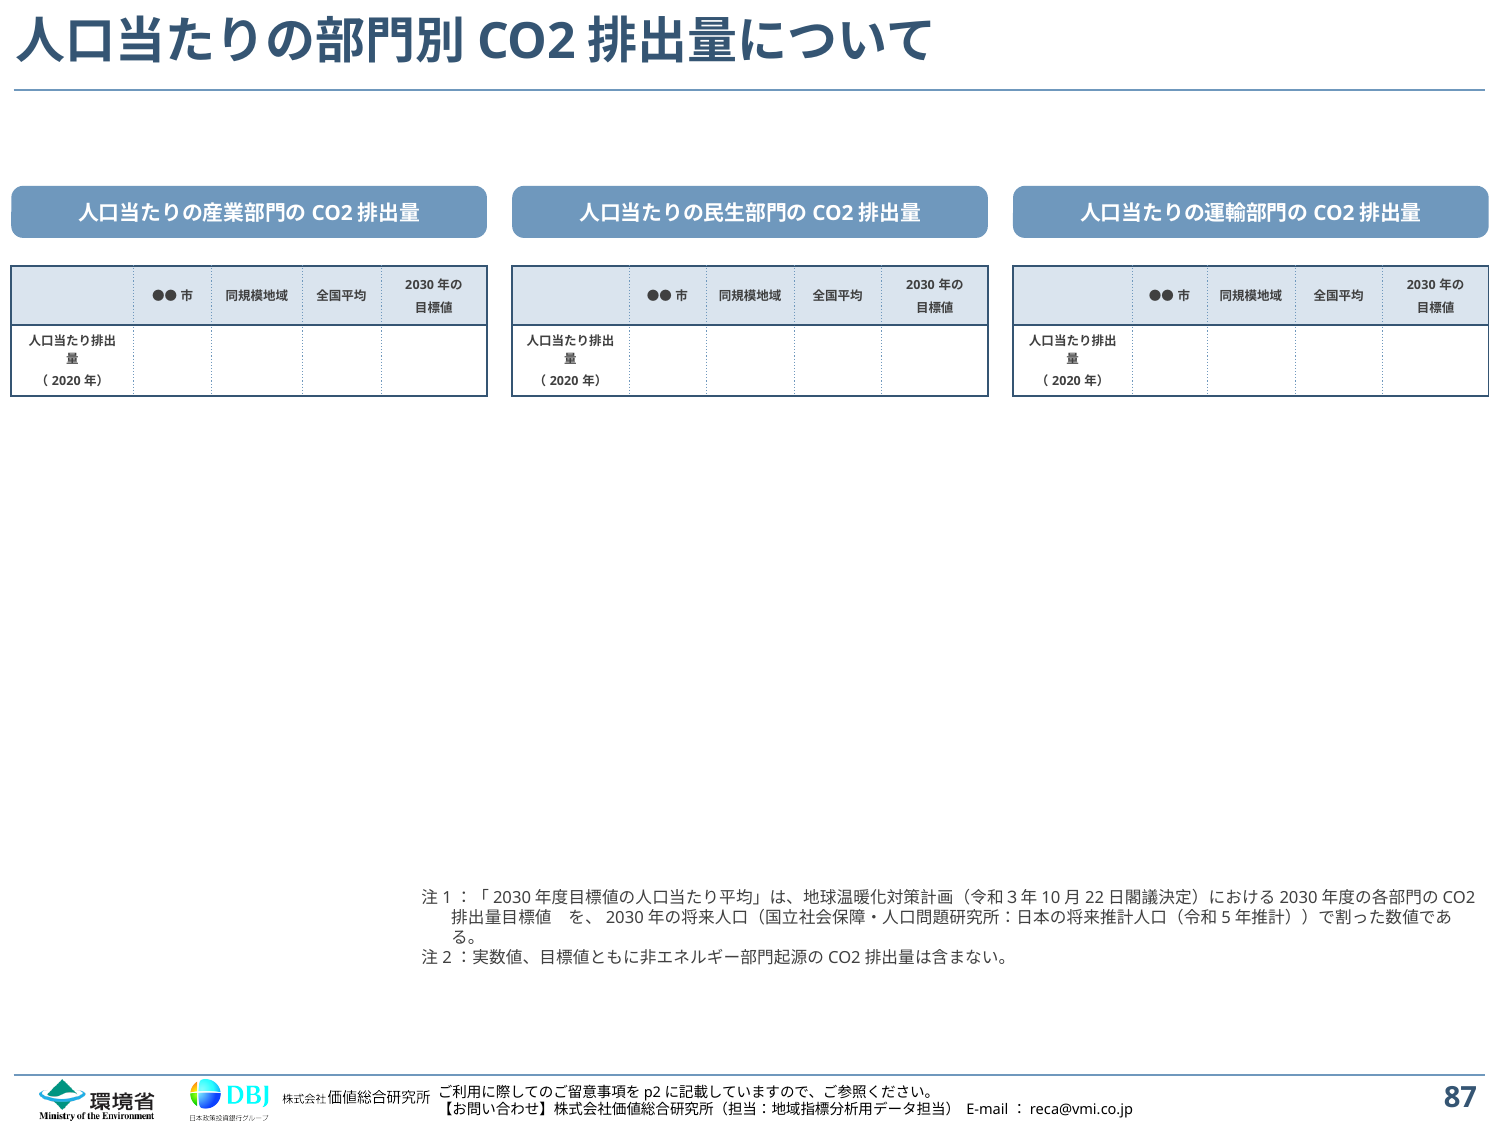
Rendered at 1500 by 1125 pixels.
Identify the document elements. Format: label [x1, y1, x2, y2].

text_box [11, 185, 487, 238]
table_header [513, 267, 987, 324]
picture [186, 1076, 434, 1125]
text_box [1012, 185, 1489, 238]
table_header [1014, 267, 1488, 324]
text_box [406, 879, 1500, 975]
text_box [512, 185, 988, 238]
table_cell [12, 326, 486, 395]
table_cell [513, 326, 987, 395]
slide_number [1427, 1070, 1493, 1112]
title [0, 0, 1500, 87]
table_cell [1014, 326, 1488, 395]
table_header [12, 267, 486, 324]
picture [36, 1079, 157, 1124]
